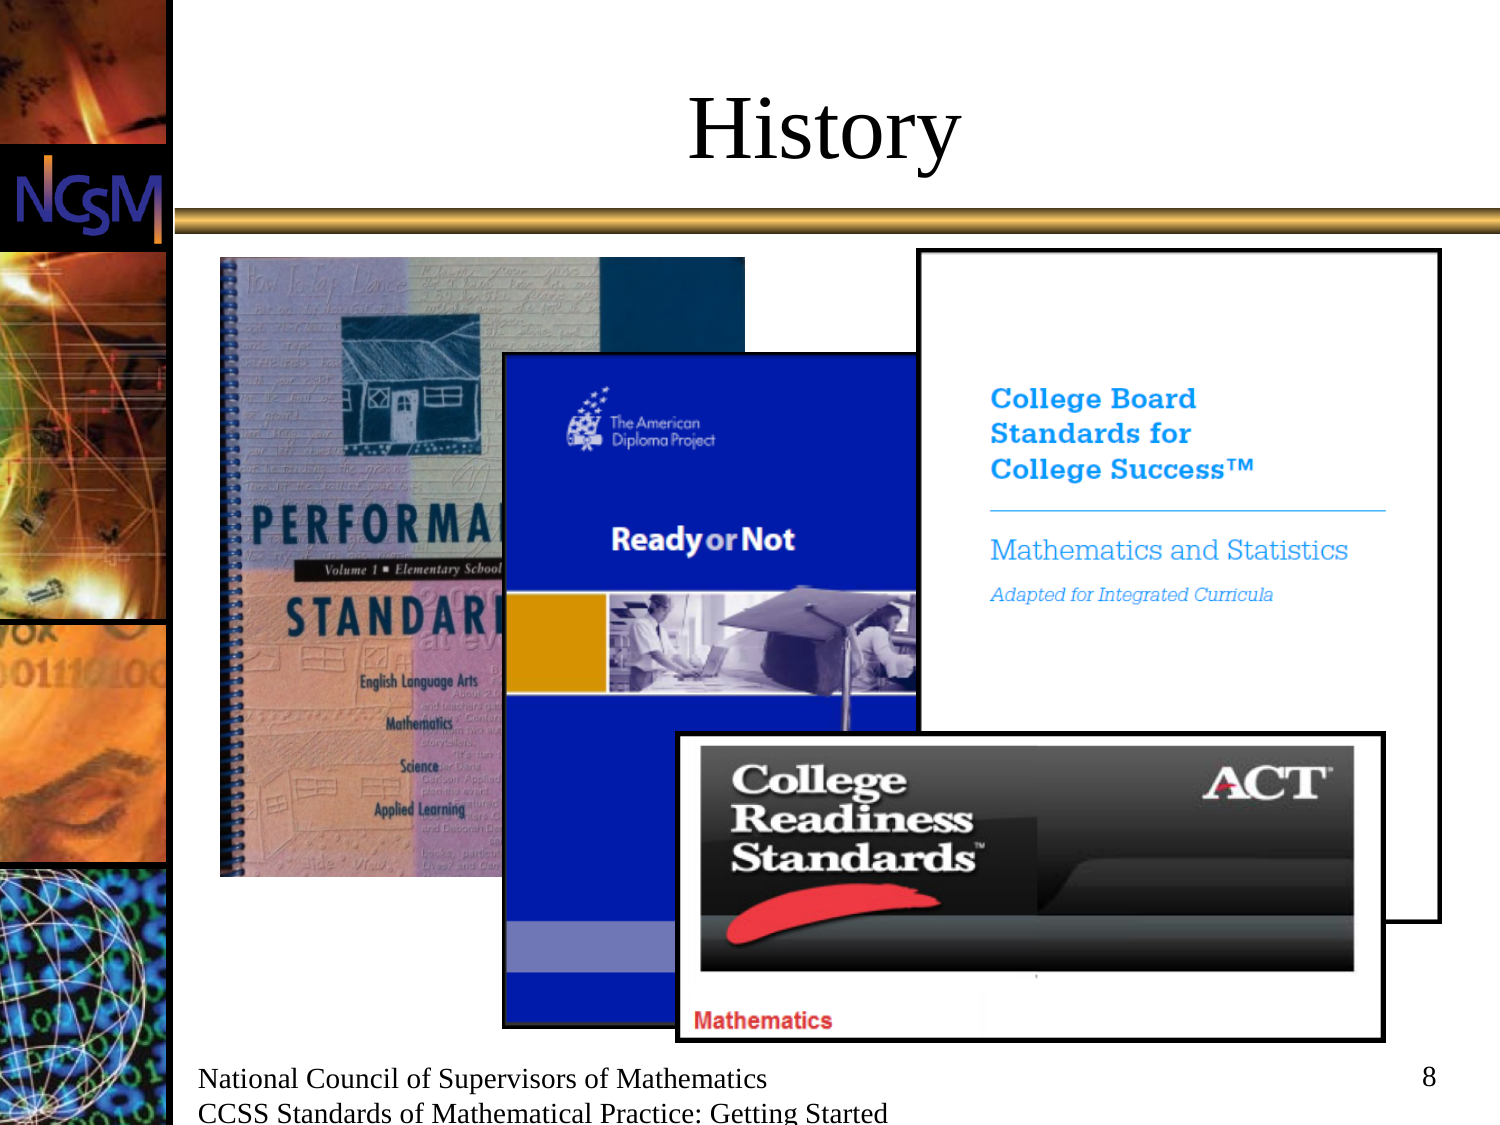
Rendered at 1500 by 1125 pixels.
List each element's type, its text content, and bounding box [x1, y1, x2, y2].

text_box [174, 208, 1500, 234]
picture [219, 248, 1442, 1043]
title History [200, 37, 1450, 206]
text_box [0, 0, 169, 1125]
slide_number 8 [1379, 1049, 1453, 1125]
